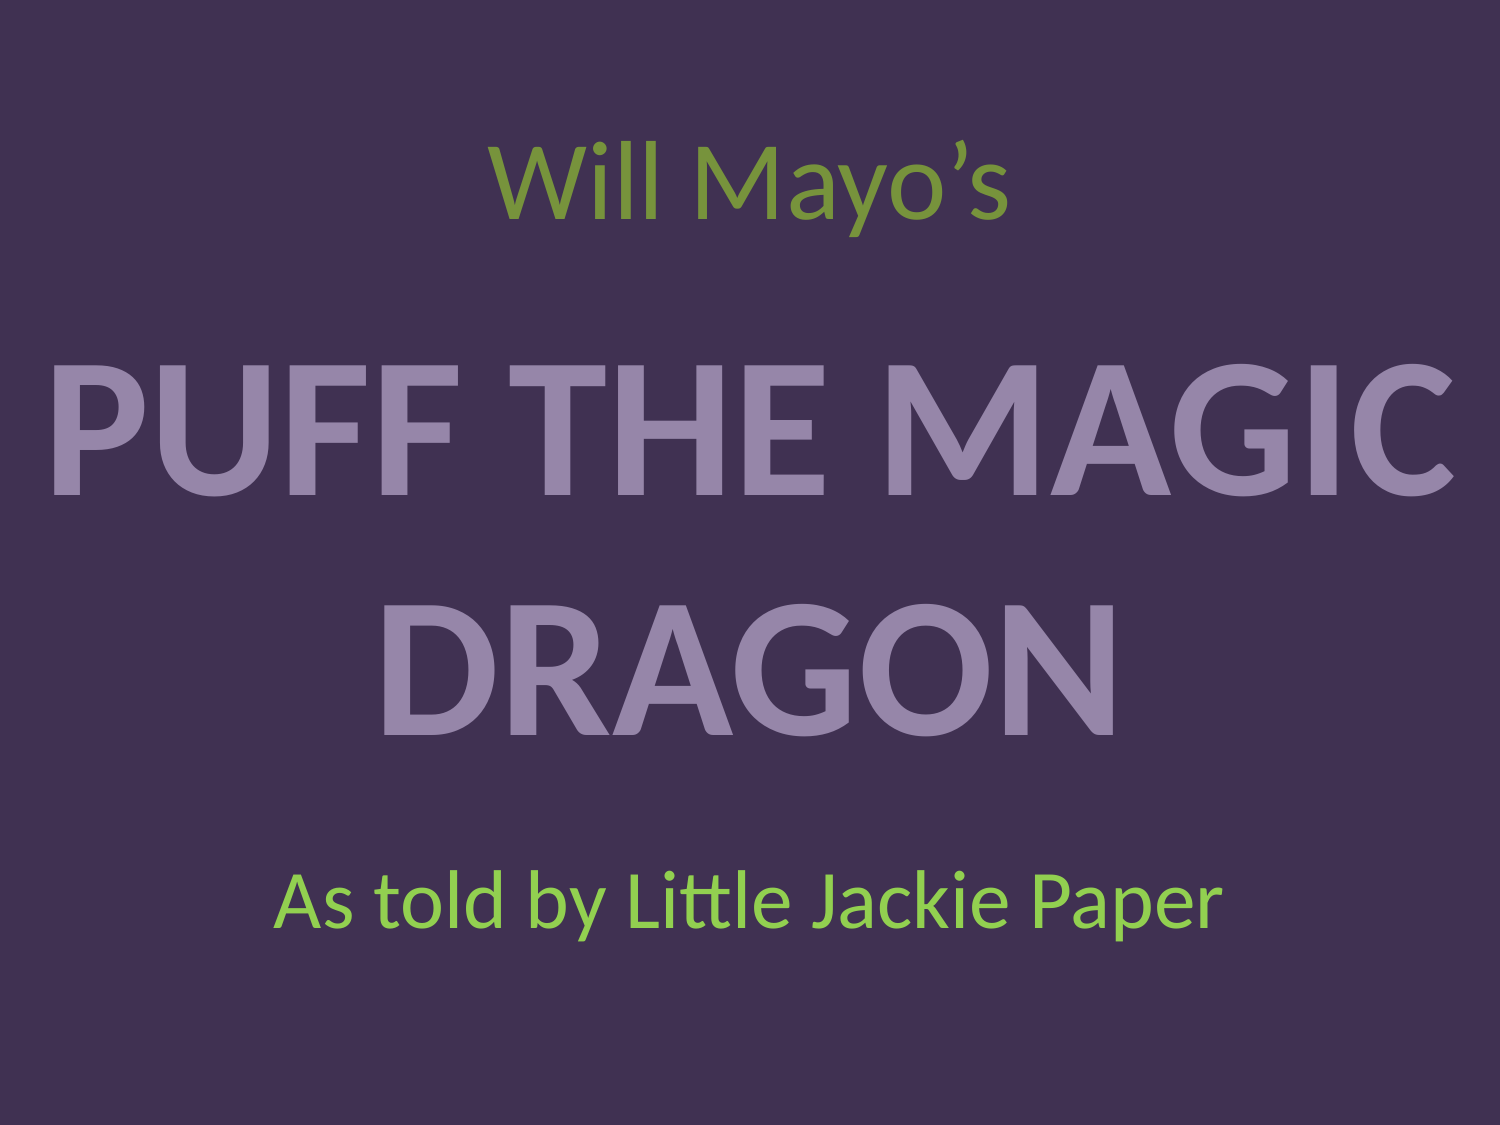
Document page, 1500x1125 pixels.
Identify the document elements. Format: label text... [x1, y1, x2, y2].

text_box Will Mayo’s [0, 99, 1500, 250]
text_box Puff the Magic Dragon [0, 287, 1500, 783]
text_box As told by Little Jackie Paper [0, 837, 1494, 953]
